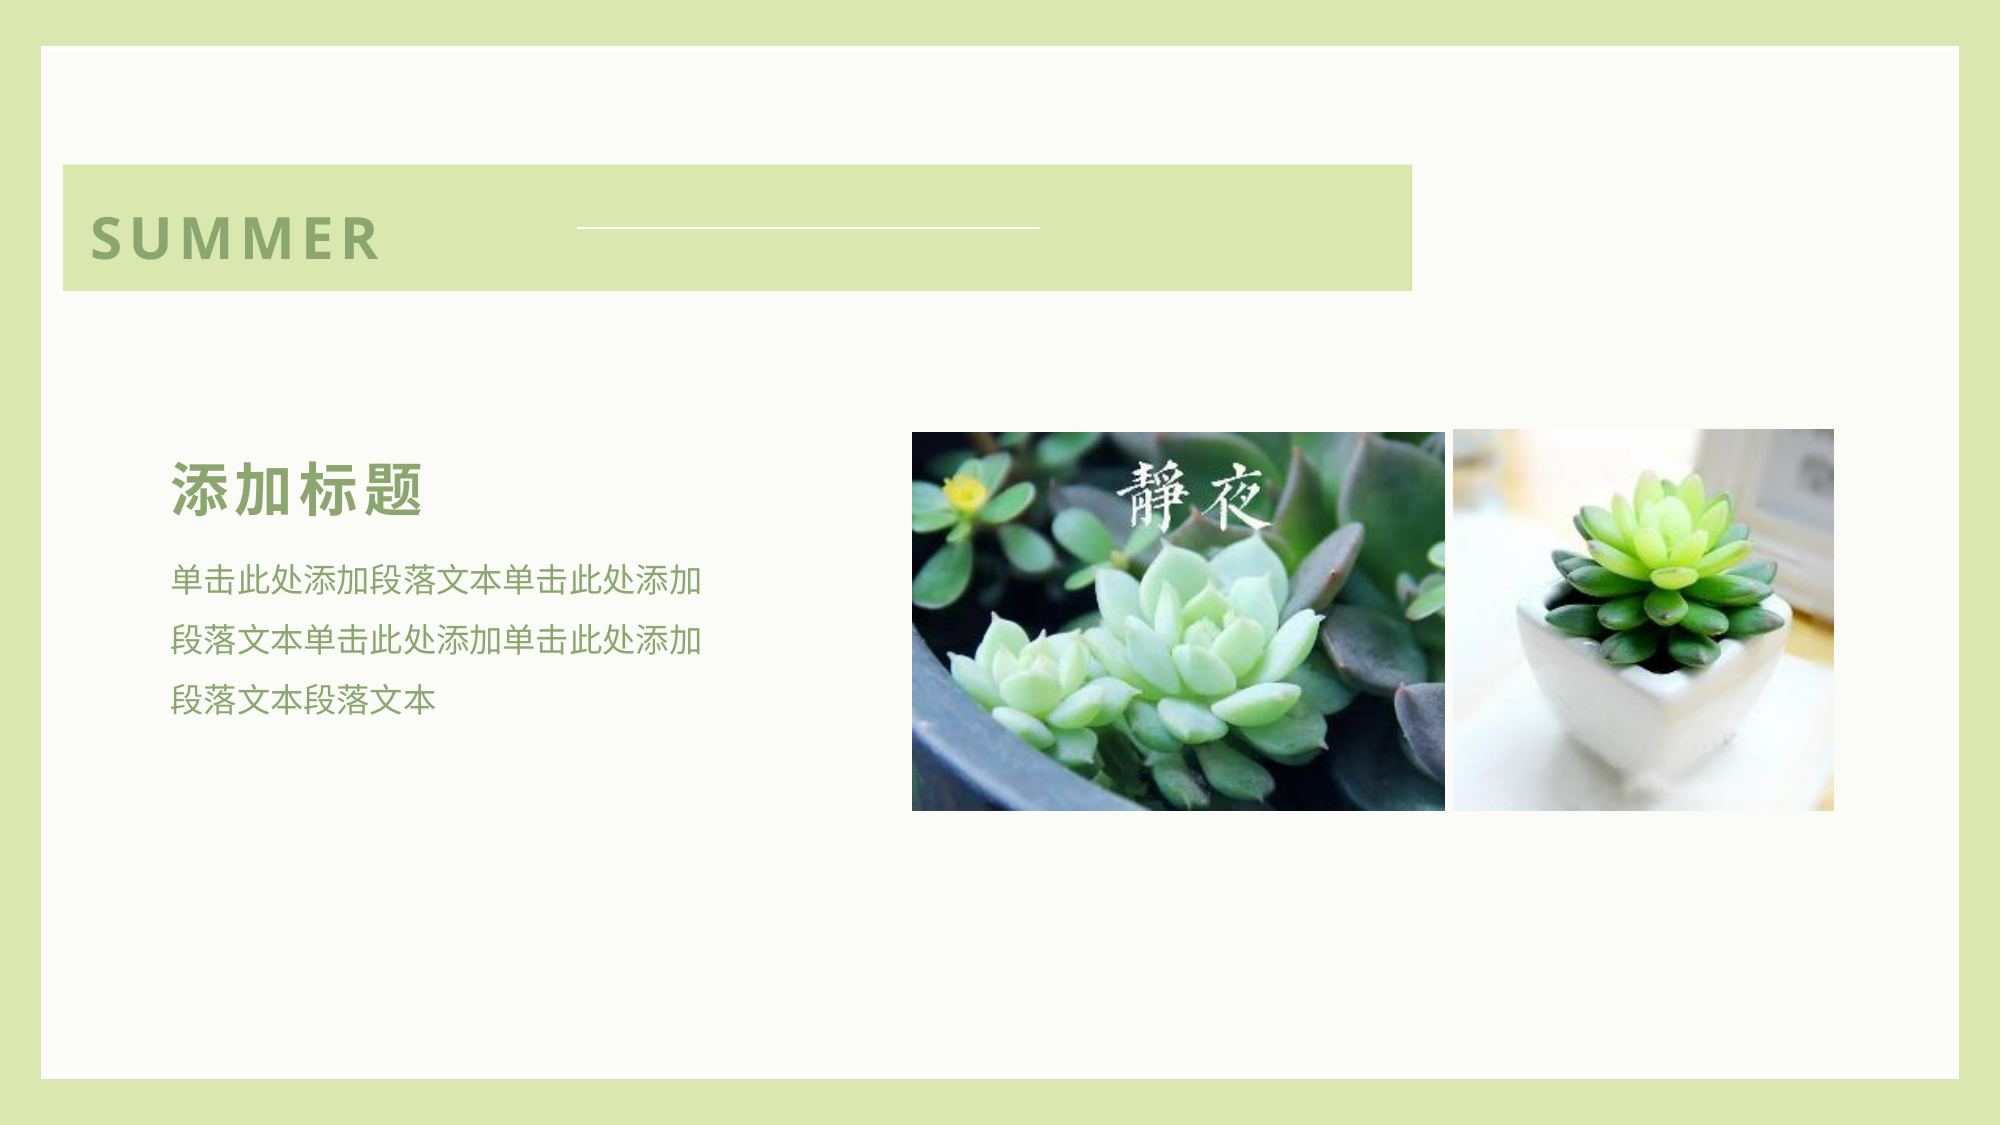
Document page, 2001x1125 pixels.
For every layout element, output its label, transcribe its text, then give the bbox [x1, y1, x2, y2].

picture [912, 432, 1445, 811]
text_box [155, 432, 738, 730]
picture [1453, 429, 1834, 811]
text_box SUMMER [75, 179, 577, 279]
text_box [62, 163, 1413, 292]
